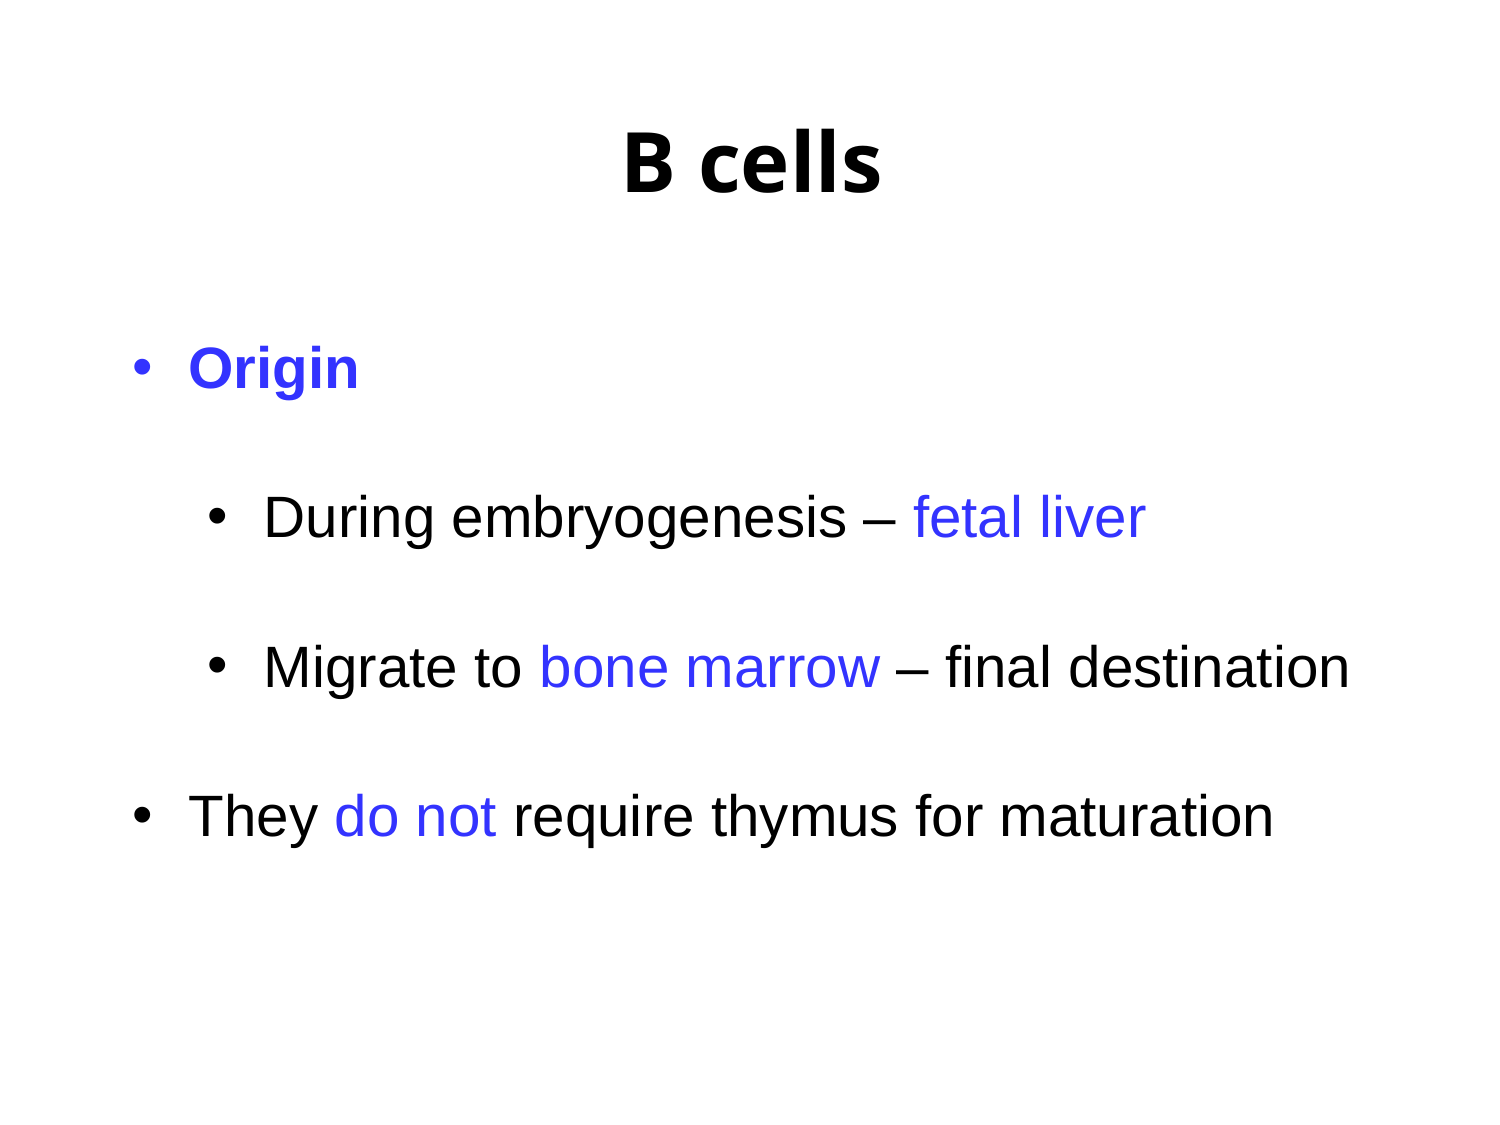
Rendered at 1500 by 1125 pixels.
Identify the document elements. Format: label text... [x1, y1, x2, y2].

text_box B cells [112, 101, 1391, 289]
text_box Origin During embryogenesis – fetal liver Migrate to bone marrow – final destination They do not require thymus for maturation [117, 330, 1393, 1006]
